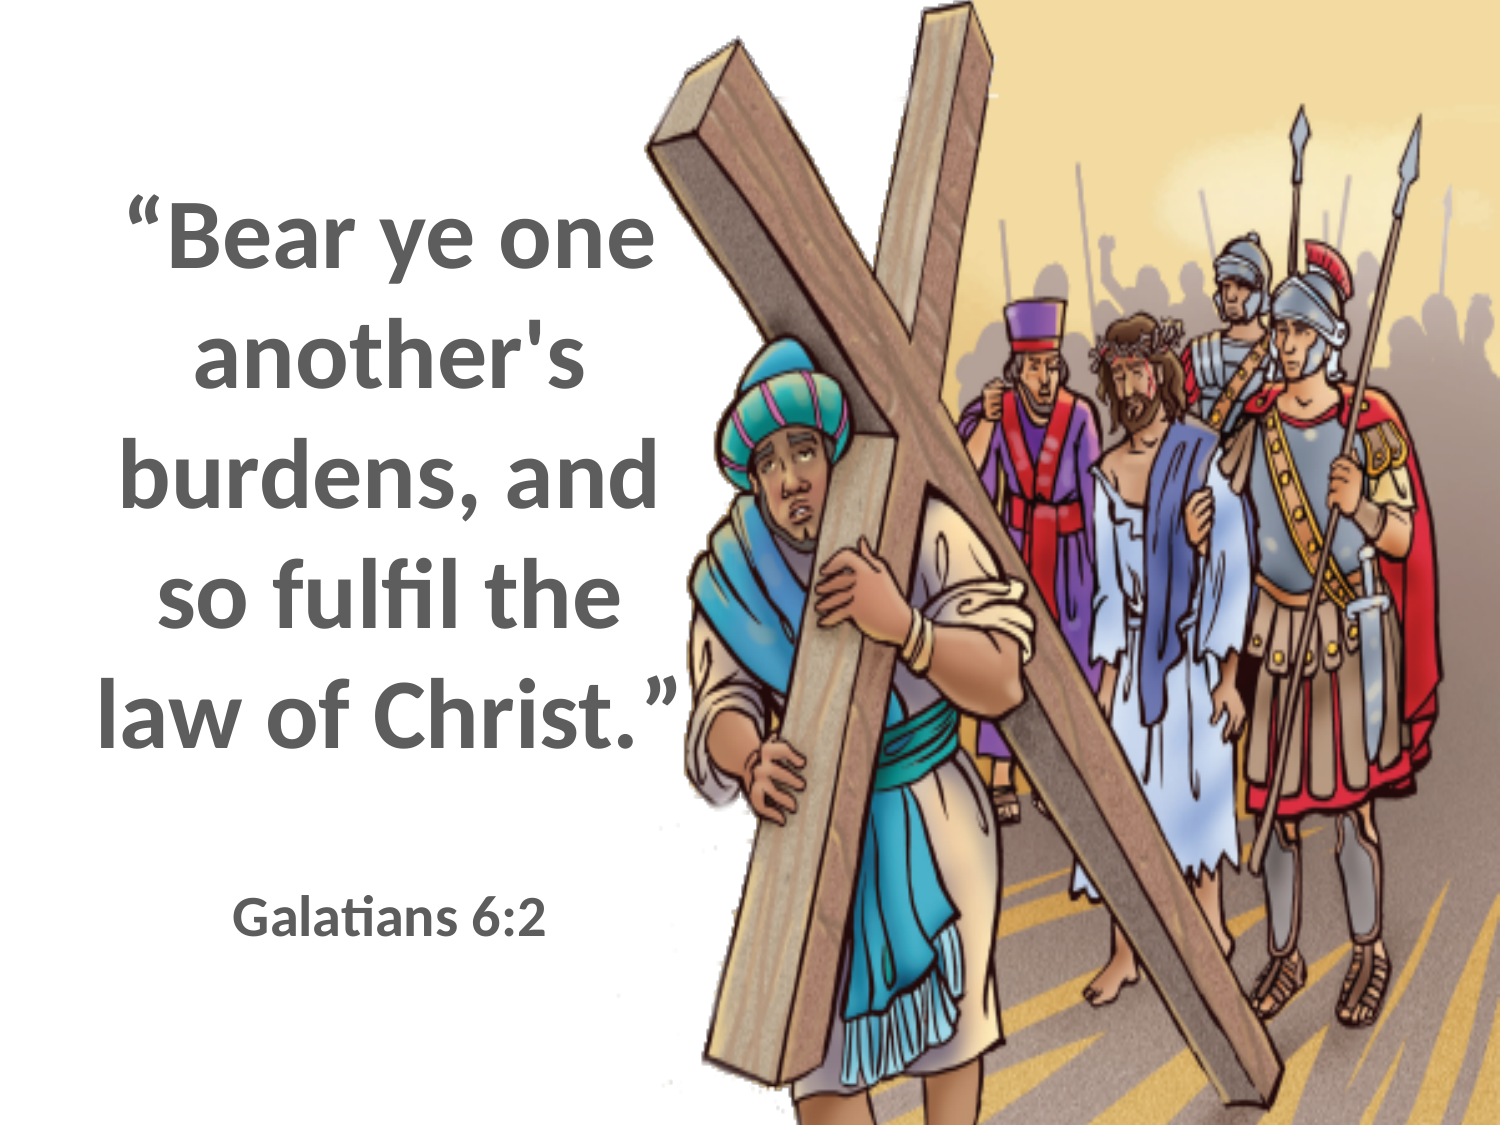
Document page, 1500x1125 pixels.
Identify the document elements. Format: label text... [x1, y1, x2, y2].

text_box “Bear ye one another's burdens, and so fulfil the law of Christ.” Galatians 6:2 [64, 161, 602, 956]
picture [607, 0, 1500, 1125]
